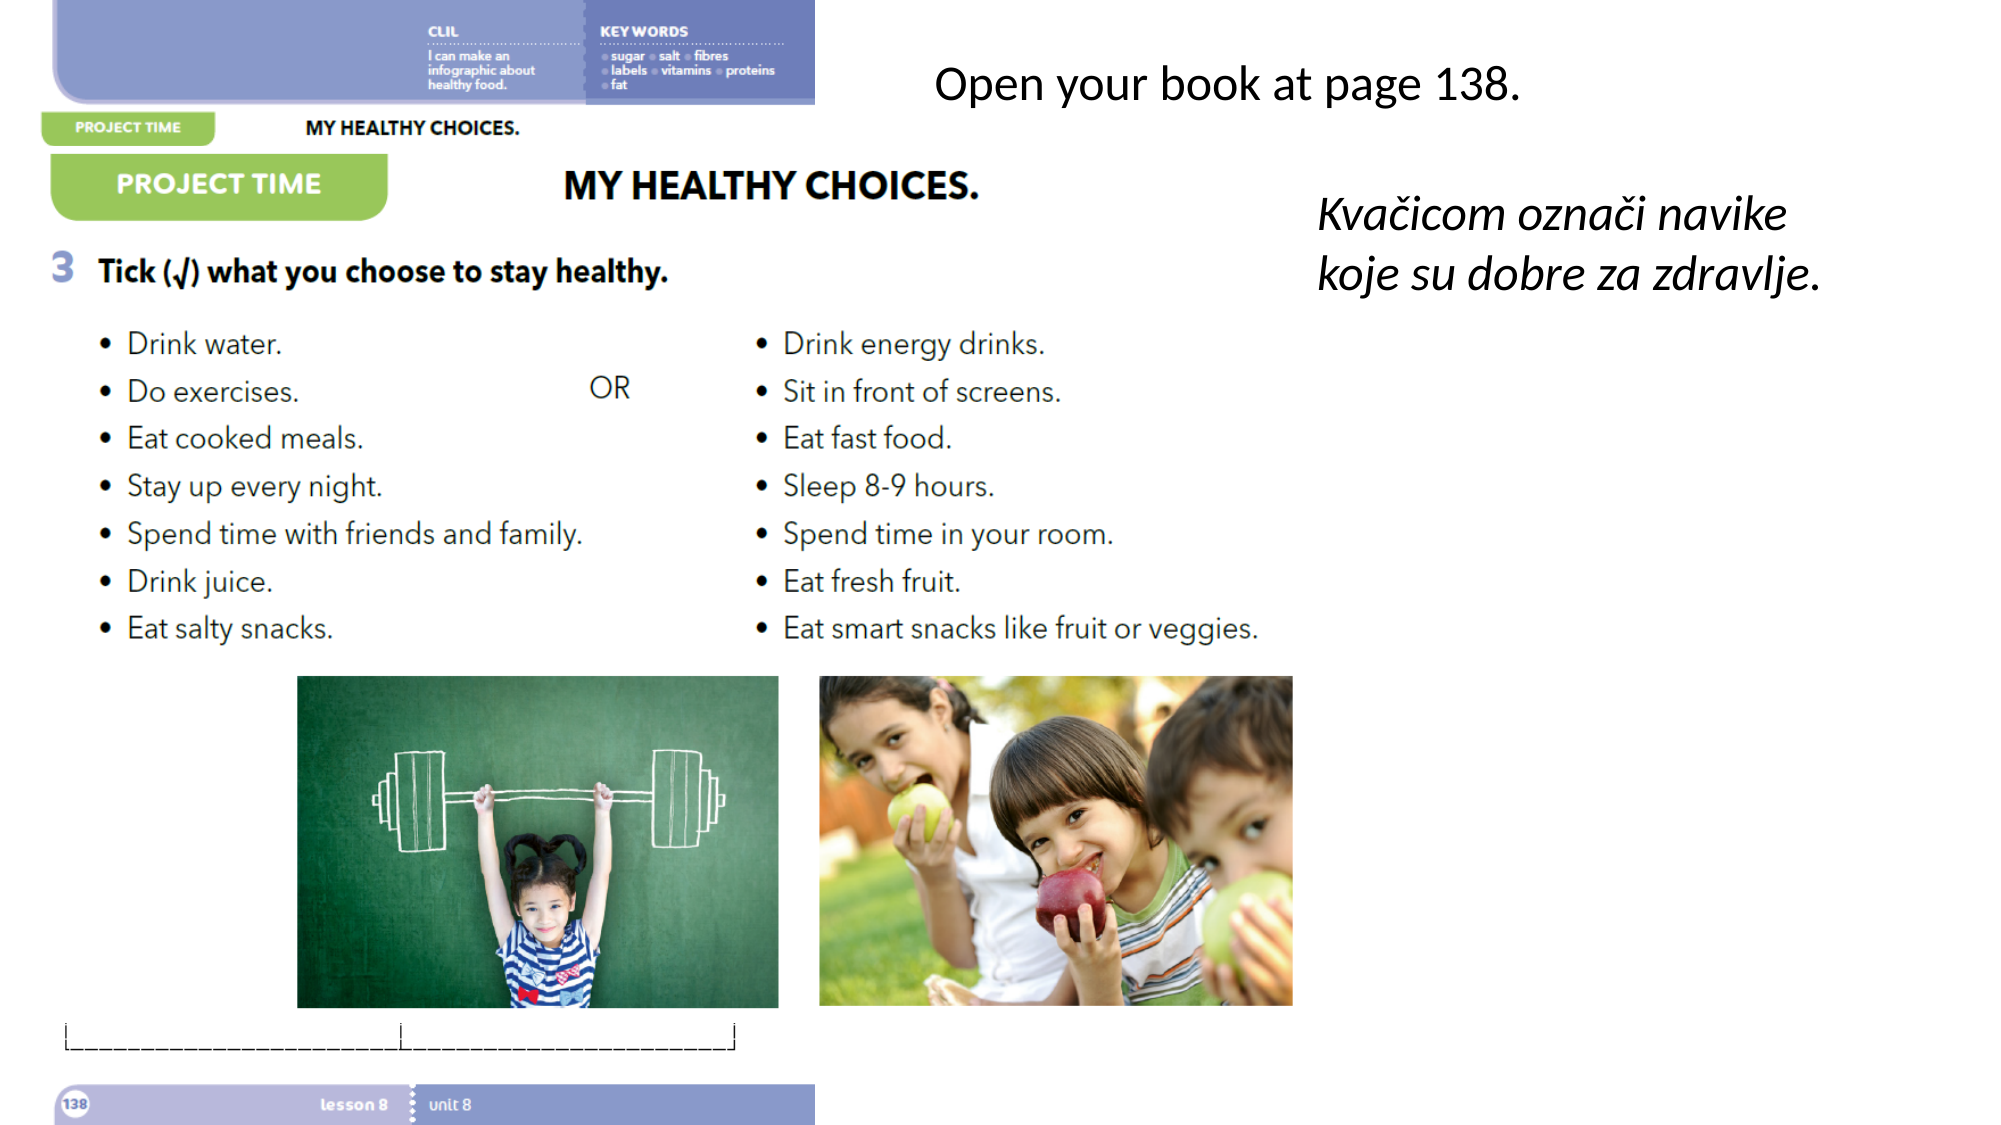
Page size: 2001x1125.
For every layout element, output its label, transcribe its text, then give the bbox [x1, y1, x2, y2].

text_box Open your book at page 138. [919, 42, 1851, 118]
text_box Kvačicom označi navike koje su dobre za zdravlje. [1303, 173, 1865, 308]
picture [0, 0, 1303, 1125]
